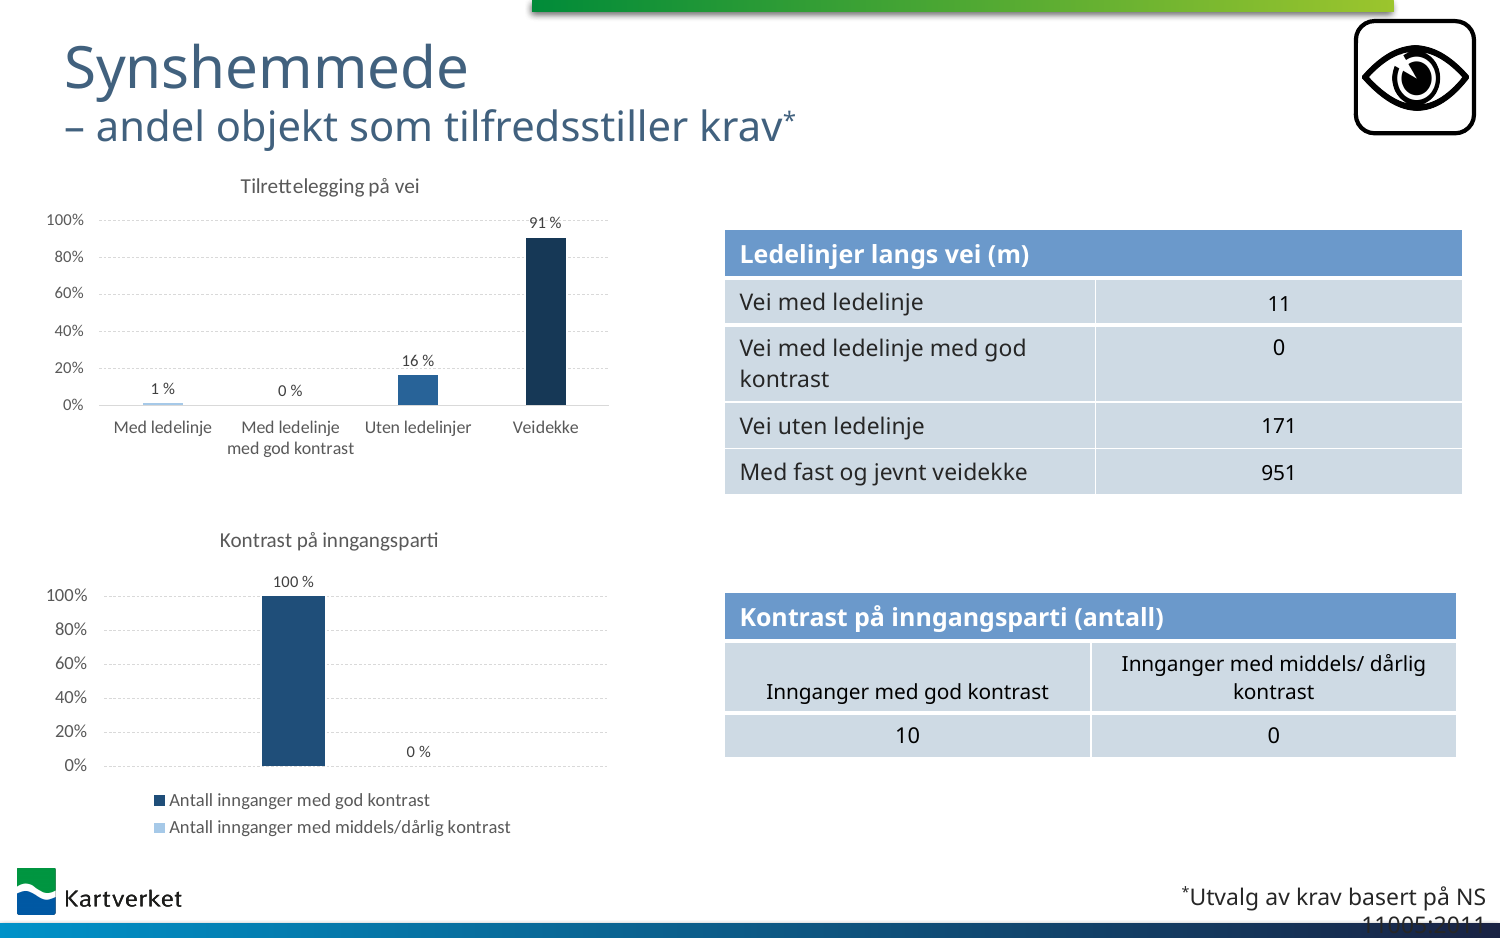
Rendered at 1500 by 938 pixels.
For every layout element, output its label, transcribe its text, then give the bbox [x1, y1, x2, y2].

table_header Kontrast på inngangsparti (antall) [725, 593, 1456, 639]
table_cell Med fast og jevnt veidekke [725, 449, 1095, 494]
picture [41, 520, 618, 846]
table_cell 0 [1092, 715, 1456, 757]
table_cell 10 [725, 715, 1090, 757]
table_cell 171 [1096, 403, 1462, 448]
table_cell 11 [1096, 280, 1462, 323]
table_cell Innganger med middels/ dårlig kontrast [1092, 643, 1456, 711]
table_cell Vei med ledelinje med god kontrast [725, 327, 1095, 401]
table_cell Vei med ledelinje [725, 280, 1095, 323]
table_cell Vei uten ledelinje [725, 403, 1095, 448]
table_cell 951 [1096, 449, 1462, 494]
table_header Ledelinjer langs vei (m) [725, 230, 1462, 276]
picture [41, 166, 619, 492]
text_box *Utvalg av krav basert på NS 11005:2011 [1068, 873, 1500, 938]
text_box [1355, 20, 1475, 134]
table_cell 0 [1096, 327, 1462, 401]
table_cell Innganger med god kontrast [725, 643, 1090, 711]
text_box Synshemmede – andel objekt som tilfredsstiller krav* [49, 24, 1431, 158]
